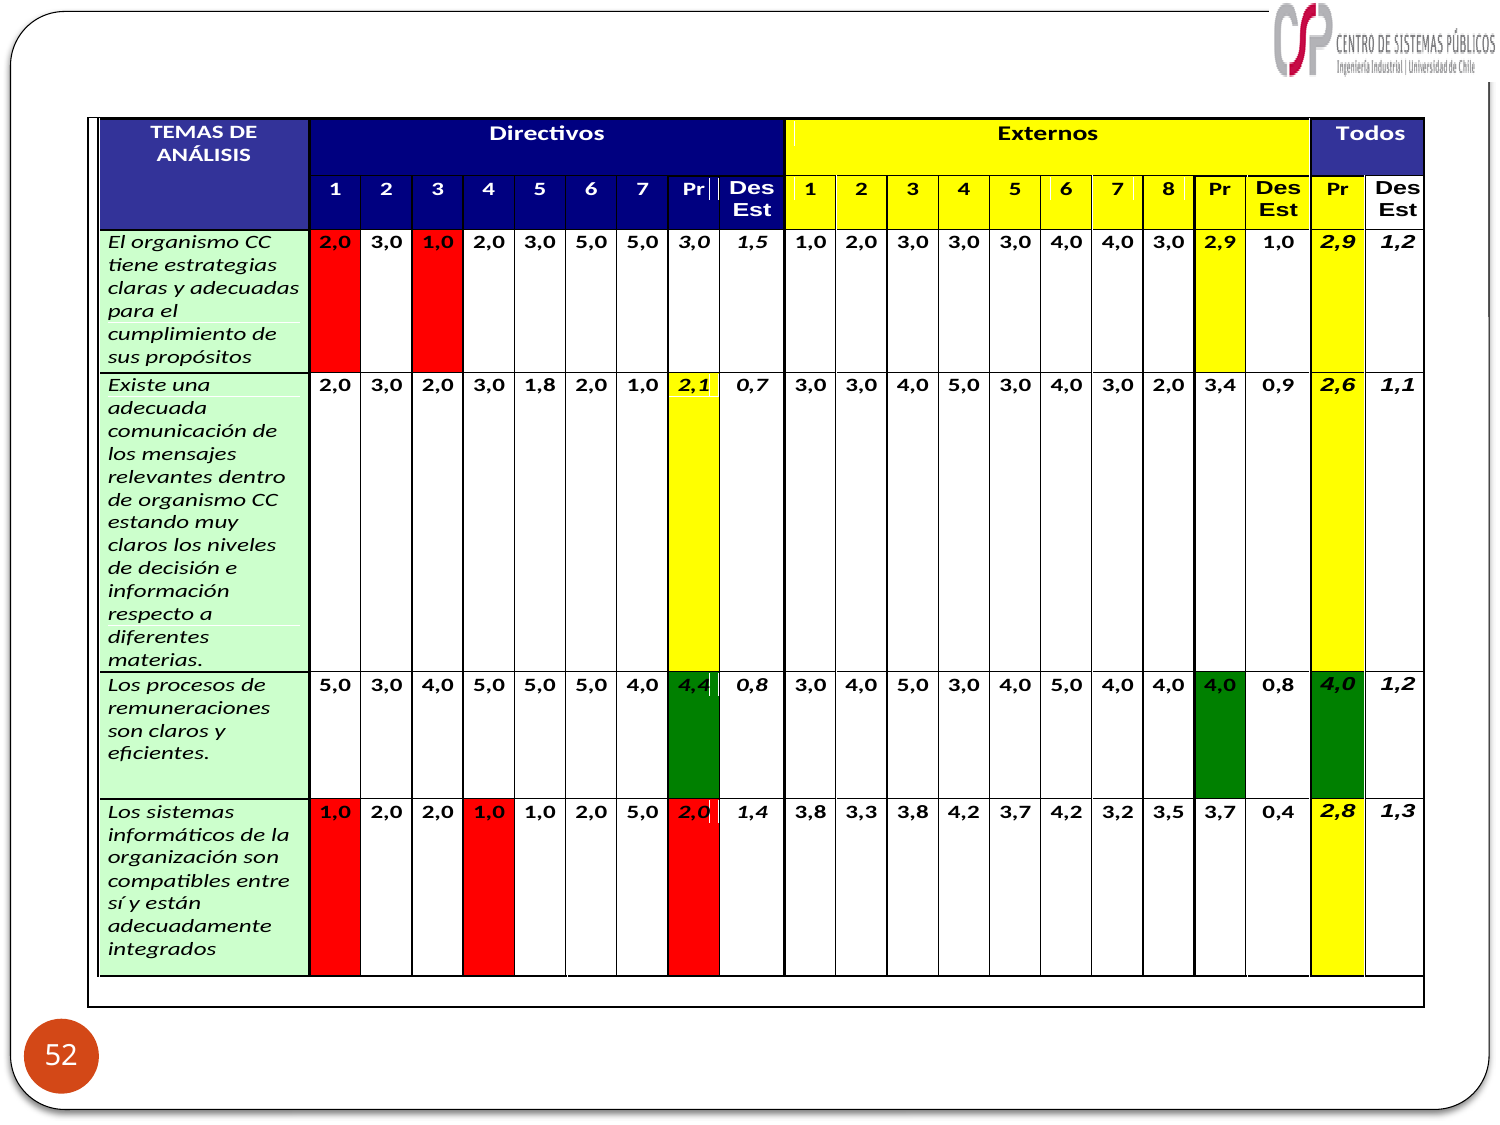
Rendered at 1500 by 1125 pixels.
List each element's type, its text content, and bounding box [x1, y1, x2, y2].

slide_number 52 [23, 1018, 99, 1094]
picture [88, 118, 1424, 1007]
picture [1269, 0, 1500, 82]
